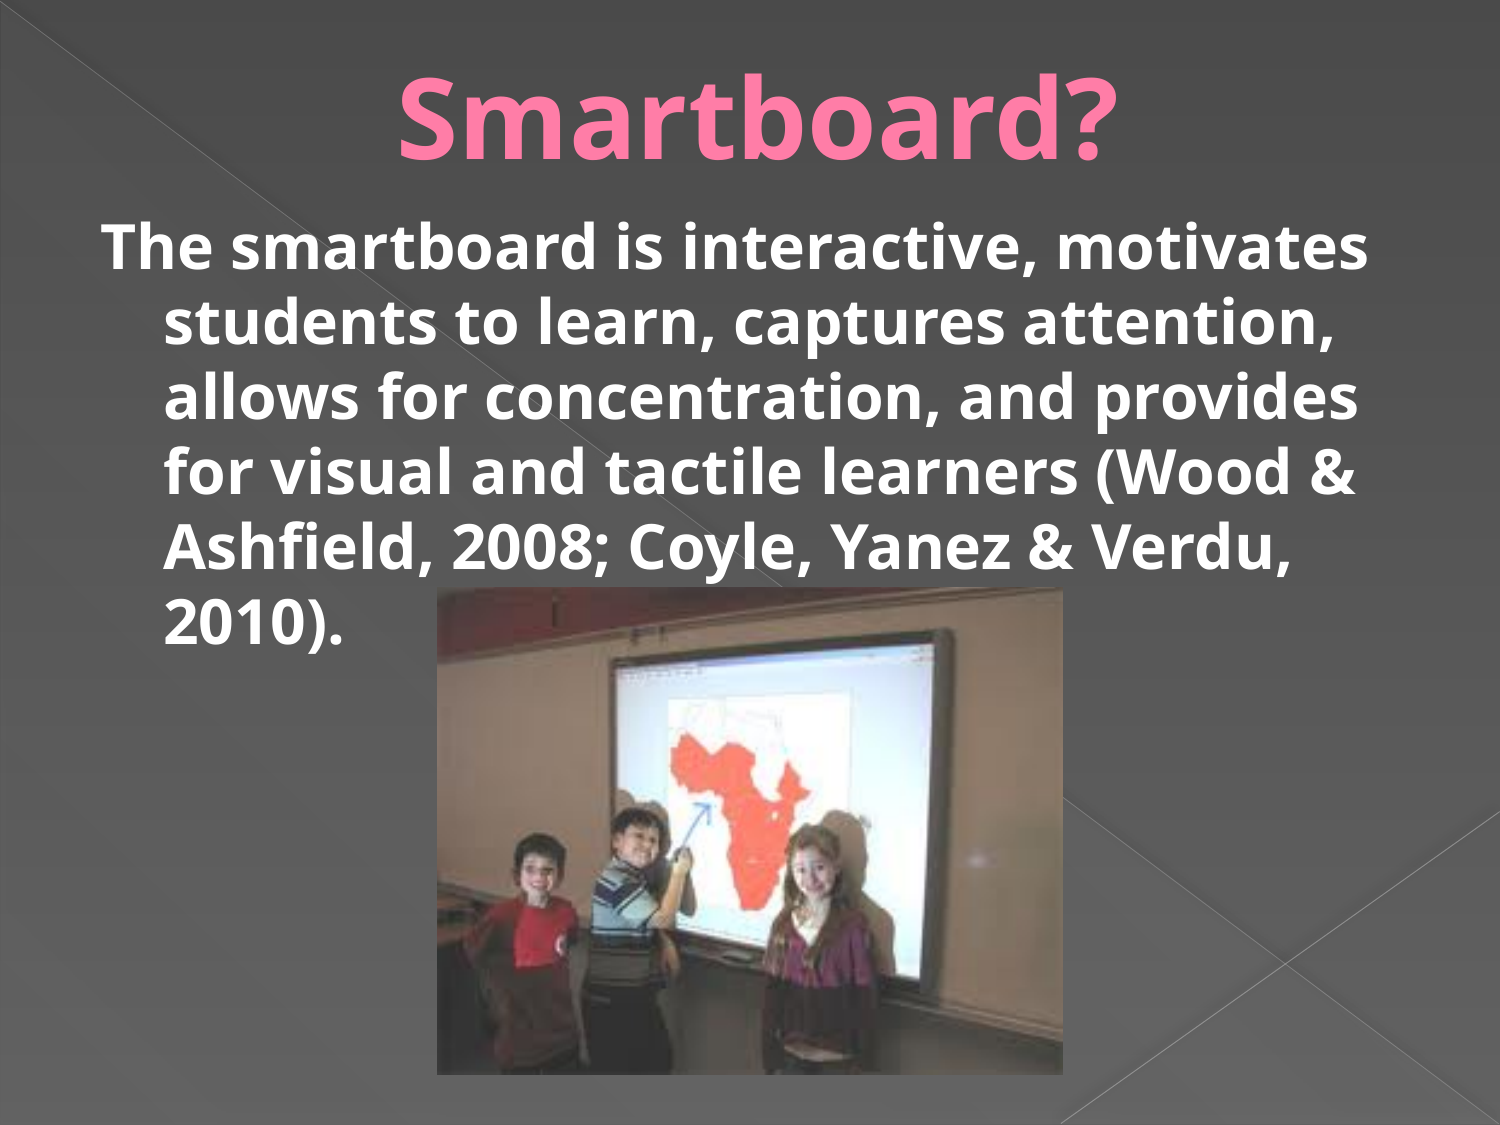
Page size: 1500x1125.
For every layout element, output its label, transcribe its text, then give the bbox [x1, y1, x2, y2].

picture [437, 587, 1063, 1076]
title Smartboard? [75, 0, 1425, 200]
list The smartboard is interactive, motivates students to learn, captures attention, allows for concentration, and provides for visual and tactile learners (Wood & Ashfield, 2008; Coyle, Yanez & Verdu, 2010). [75, 200, 1425, 1000]
